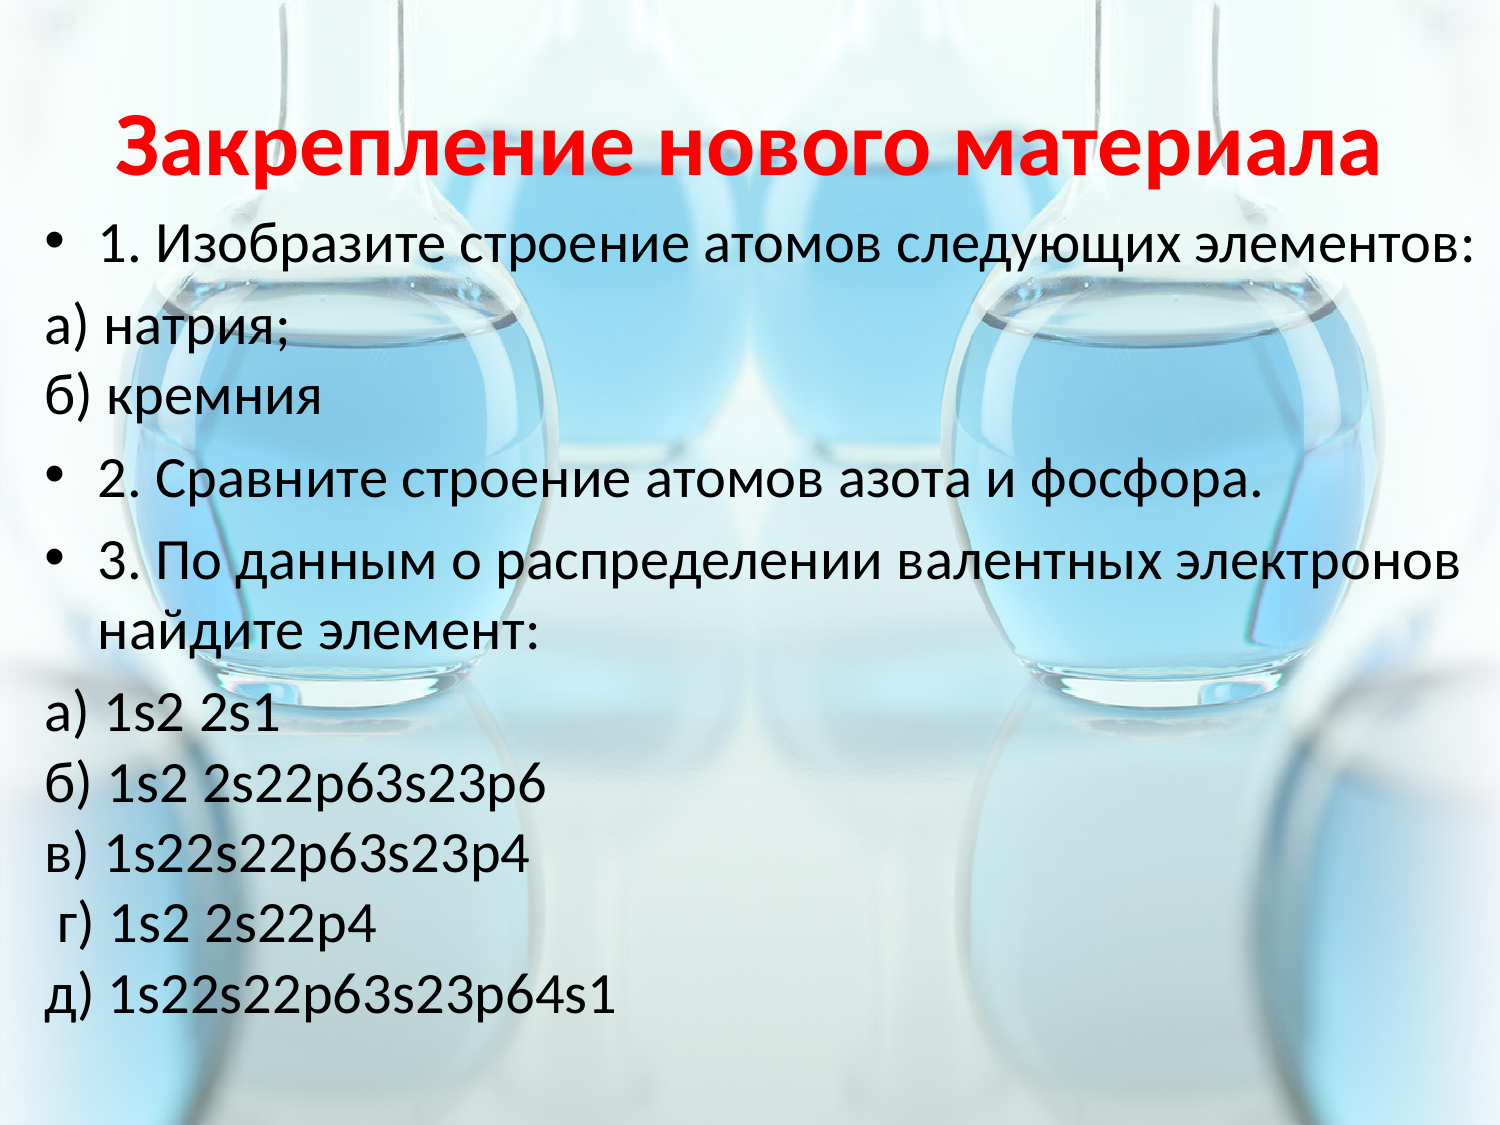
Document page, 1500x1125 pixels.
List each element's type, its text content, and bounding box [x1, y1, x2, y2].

title Закрепление нового материала [75, 45, 1425, 196]
picture [0, 0, 1500, 1125]
list 1. Изобразите строение атомов следующих элементов: а) натрия; б) кремния 2. Сравните строение атомов азота и фосфора. 3. По данным о распределении валентных электронов найдите элемент: а) 1s2 2s1 б) 1s2 2s22p63s23p6 в) 1s22s22p63s23p4 г) 1s2 2s22p4 д) 1s22s22p63s23p64s1 [29, 196, 1500, 1106]
